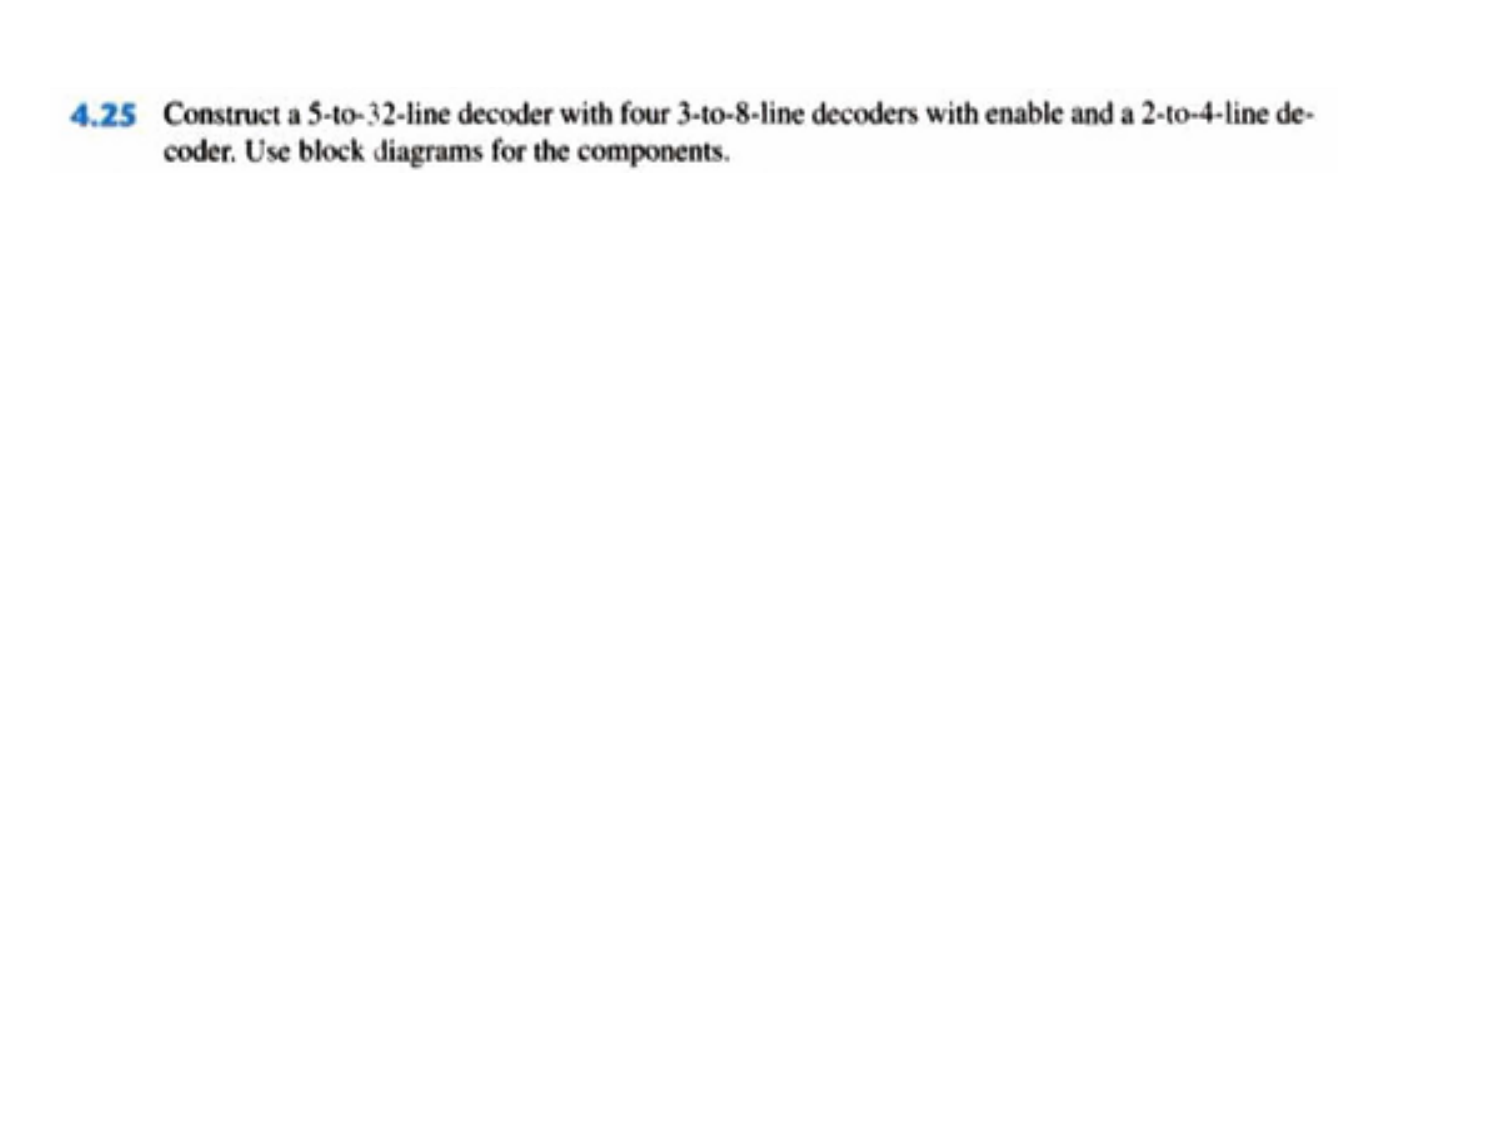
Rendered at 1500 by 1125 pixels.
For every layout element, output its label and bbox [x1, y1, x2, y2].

picture [49, 87, 1338, 173]
